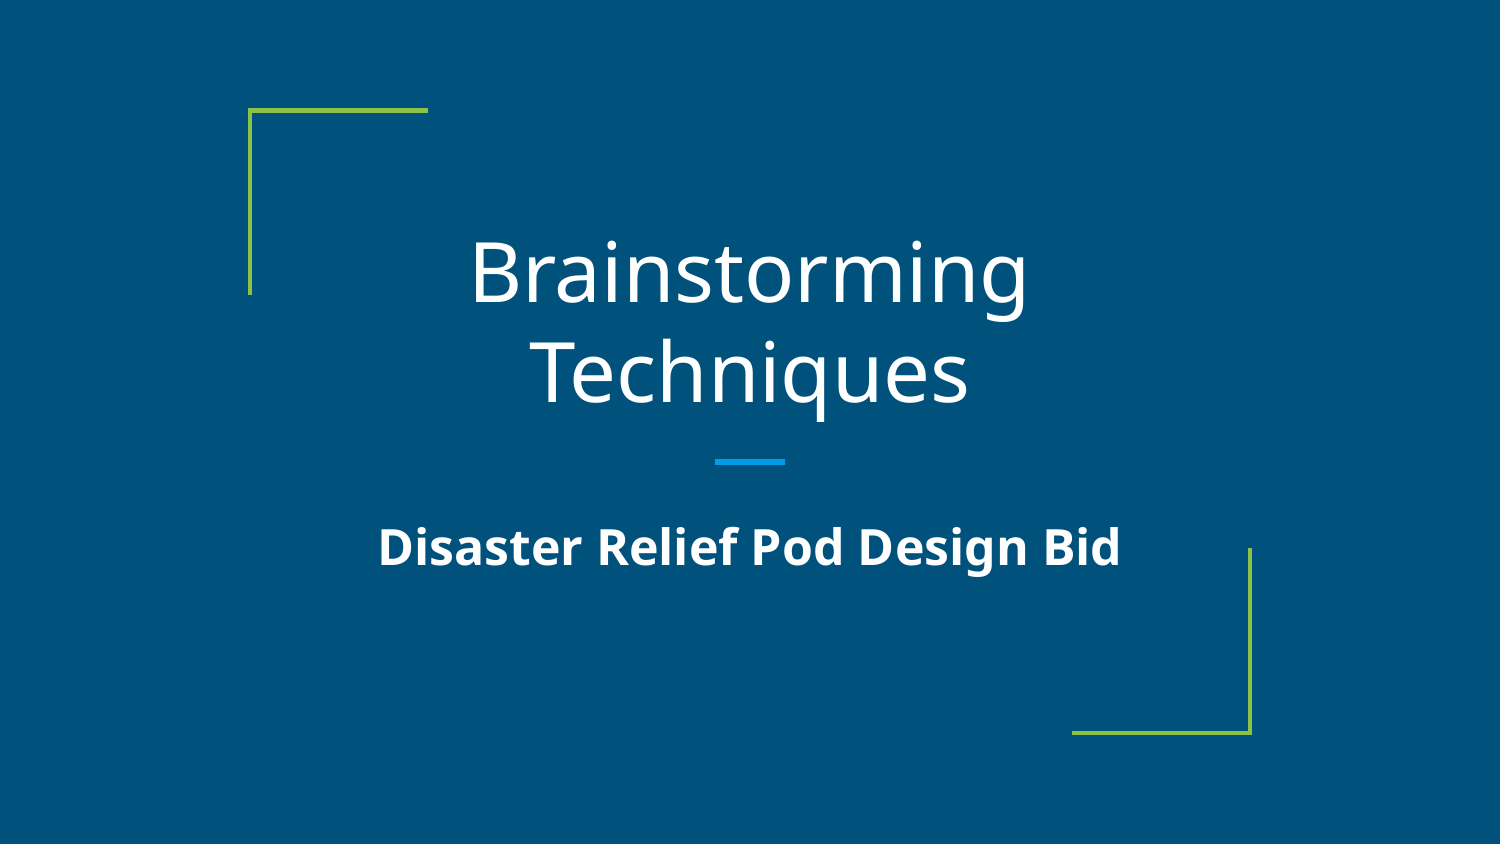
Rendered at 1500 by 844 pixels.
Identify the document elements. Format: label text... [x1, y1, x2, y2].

subtitle Disaster Relief Pod Design Bid [275, 500, 1225, 650]
title Brainstorming Techniques [275, 195, 1225, 435]
